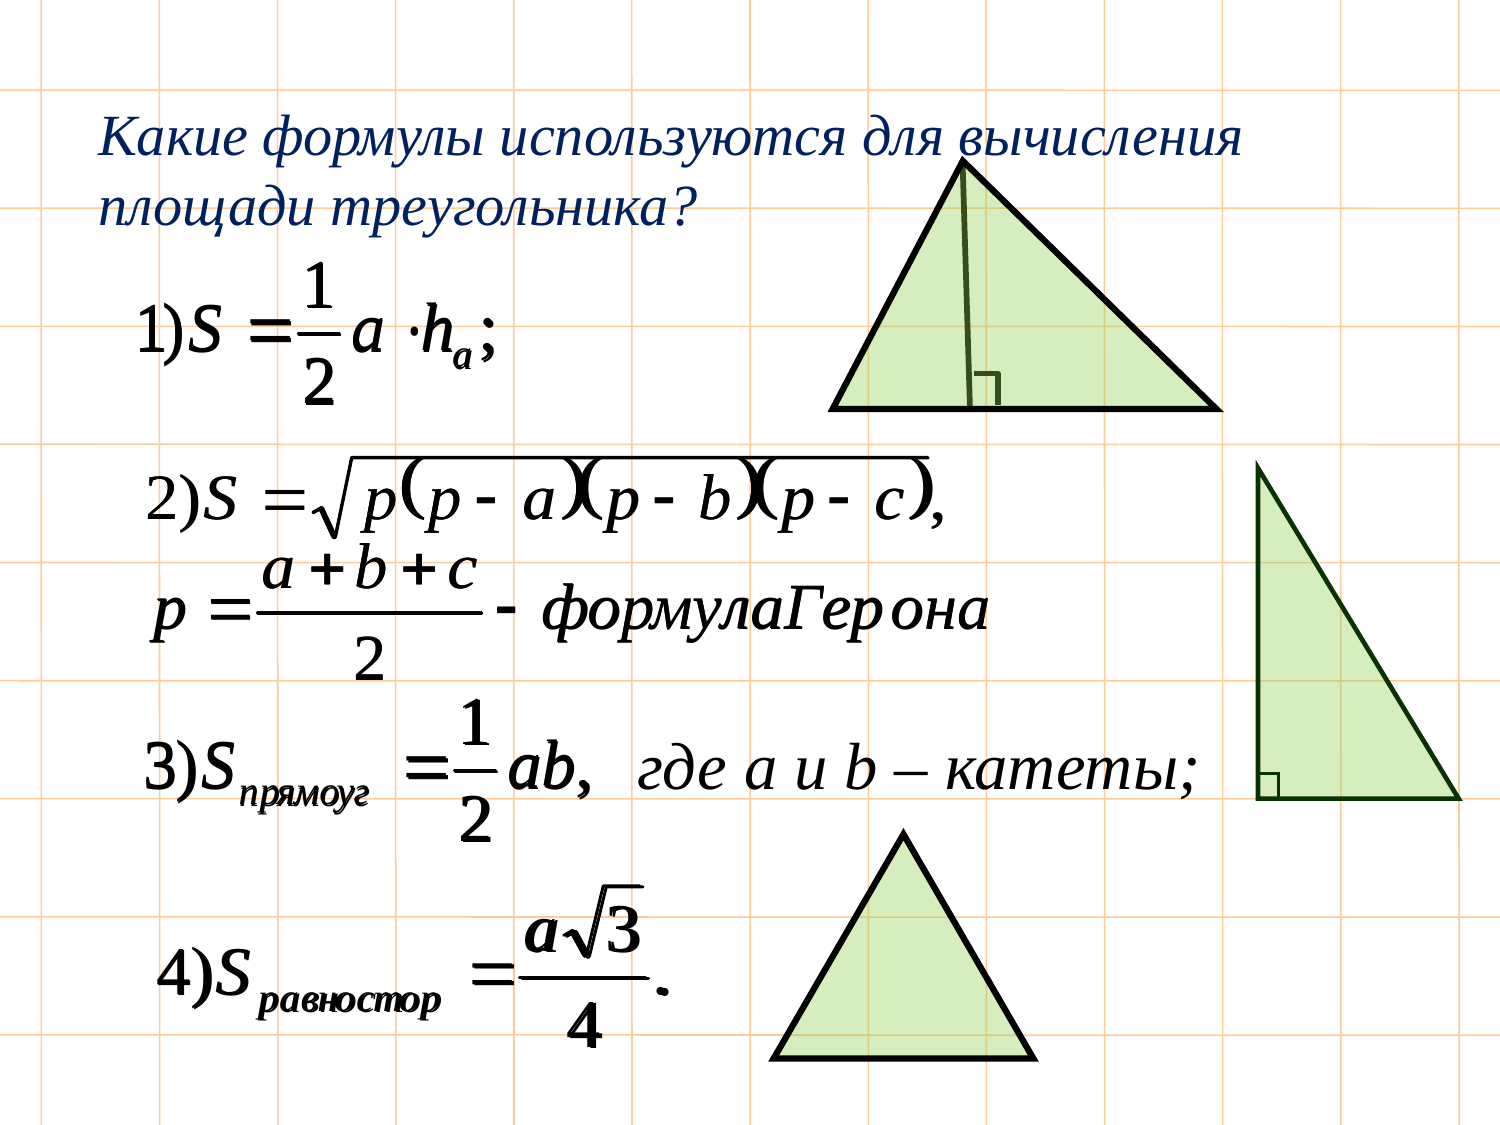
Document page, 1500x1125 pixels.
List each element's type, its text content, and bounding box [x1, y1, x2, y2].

text_box Какие формулы используются для вычисления площади треугольника? [83, 89, 1274, 245]
picture [130, 241, 507, 419]
text_box [773, 834, 1034, 1059]
picture [135, 443, 1005, 857]
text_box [1257, 467, 1459, 799]
text_box где a и b – катеты; [622, 715, 1216, 811]
picture [145, 868, 676, 1063]
text_box [832, 160, 1217, 409]
